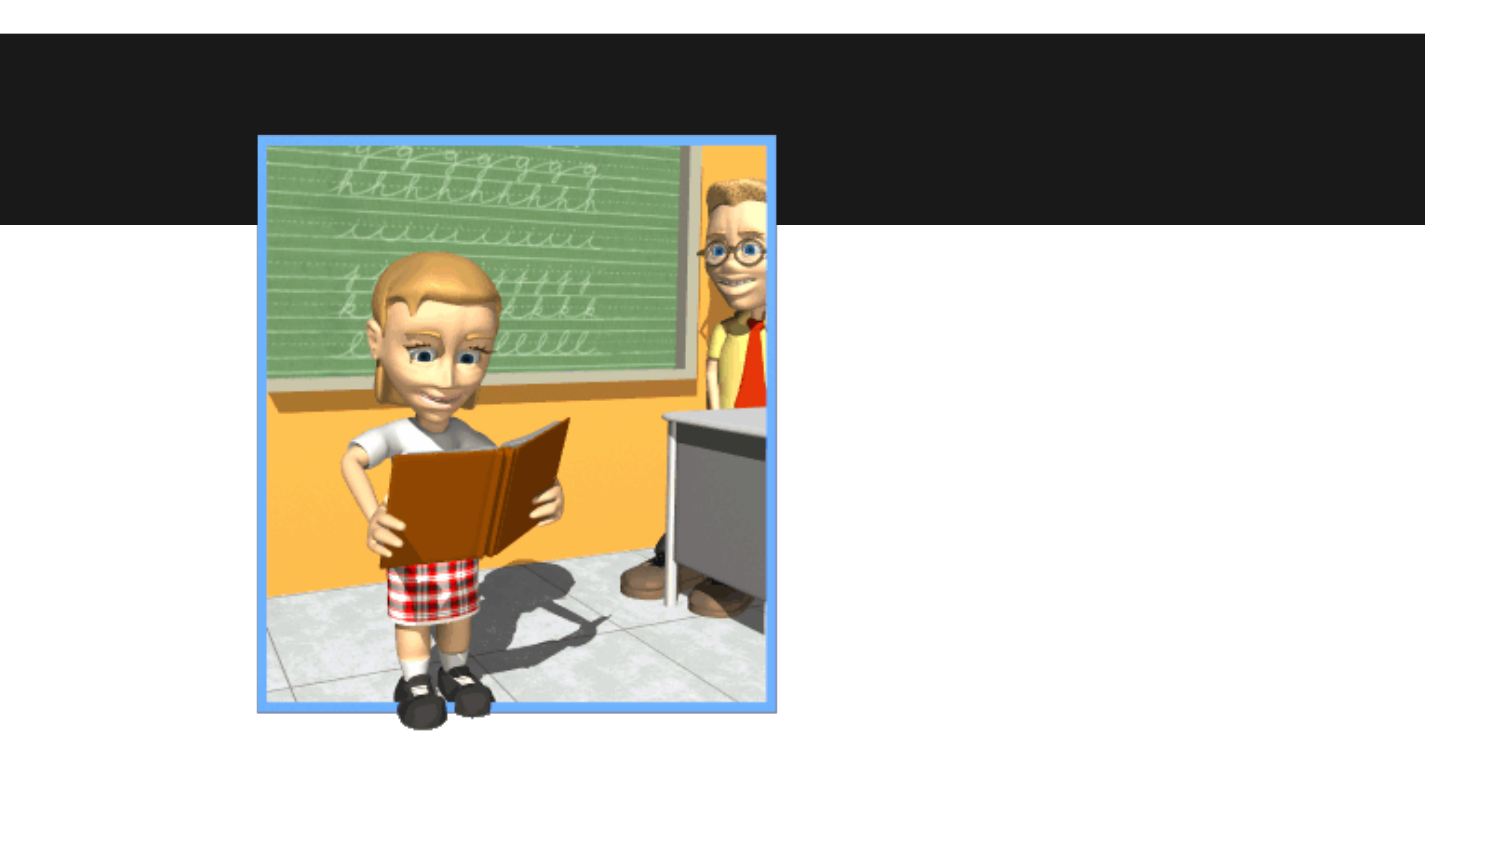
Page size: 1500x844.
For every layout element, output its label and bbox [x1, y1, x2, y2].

picture [225, 94, 807, 750]
